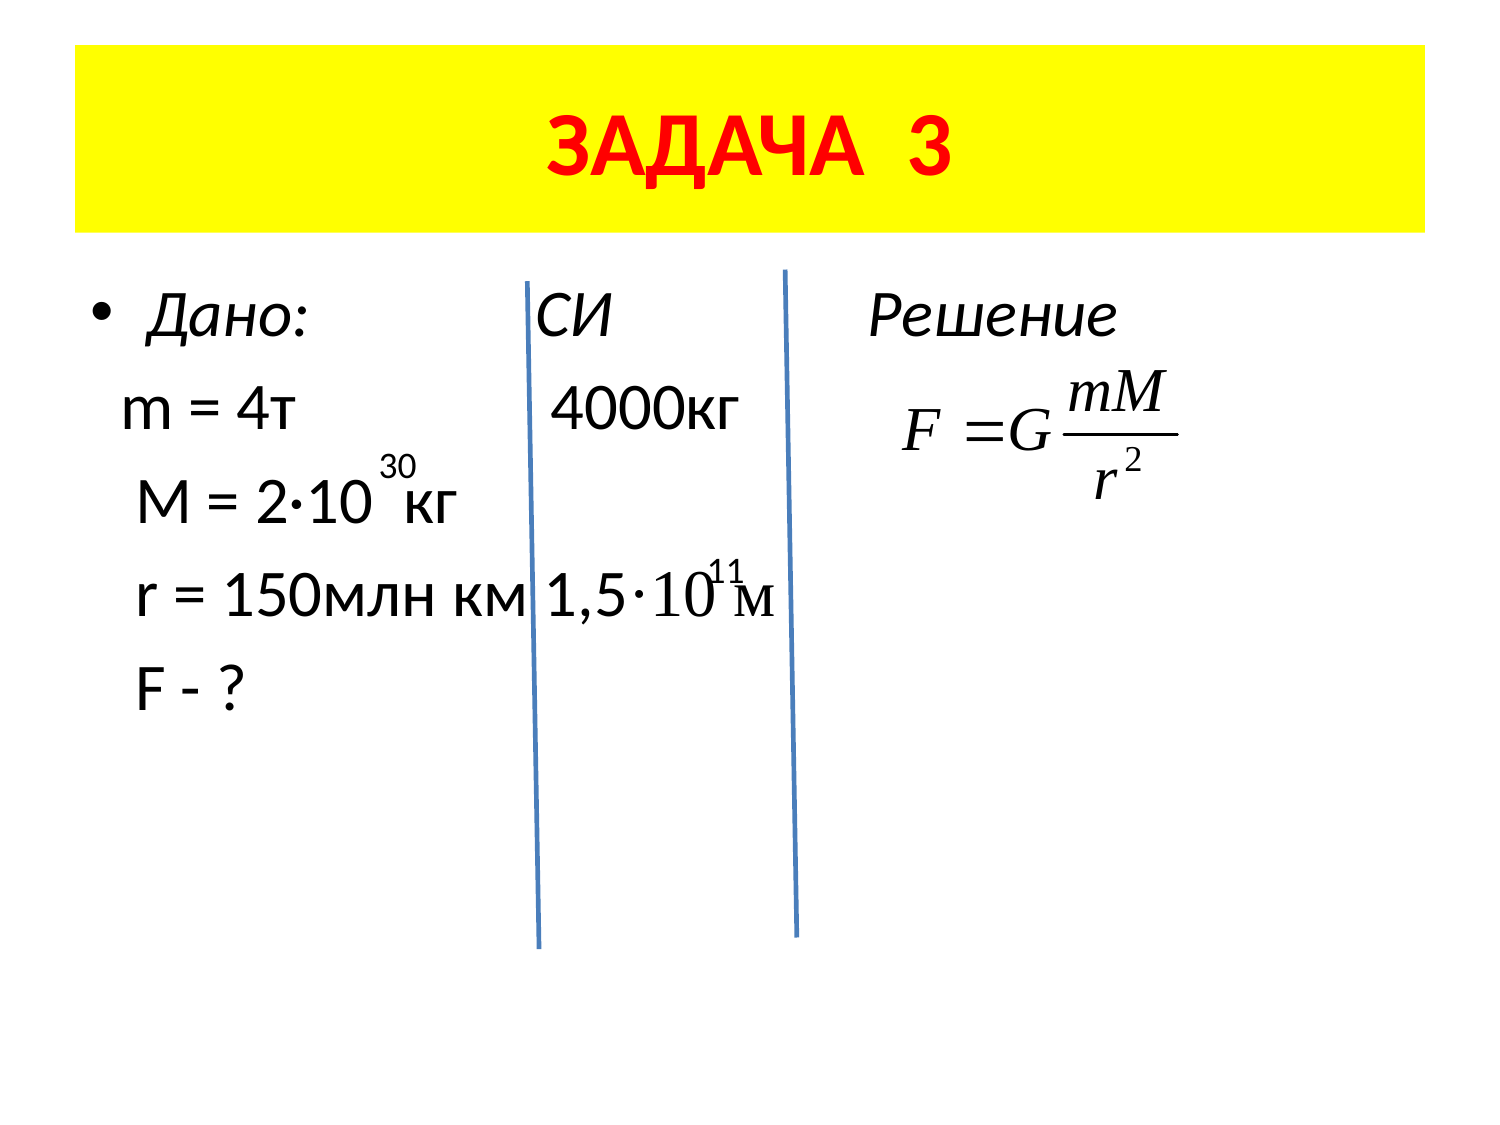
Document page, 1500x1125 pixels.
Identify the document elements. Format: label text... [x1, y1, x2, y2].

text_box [890, 351, 1193, 513]
title ЗАДАЧА 3 [75, 45, 1425, 233]
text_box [198, 609, 868, 622]
text_box 11 [691, 538, 760, 595]
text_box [456, 597, 1126, 610]
text_box 30 [363, 433, 432, 494]
list Дано: СИ Решение m = 4т 4000кг M = 2·10 кг r = 150млн км 1,5·10 м F - ? [75, 262, 1425, 1005]
